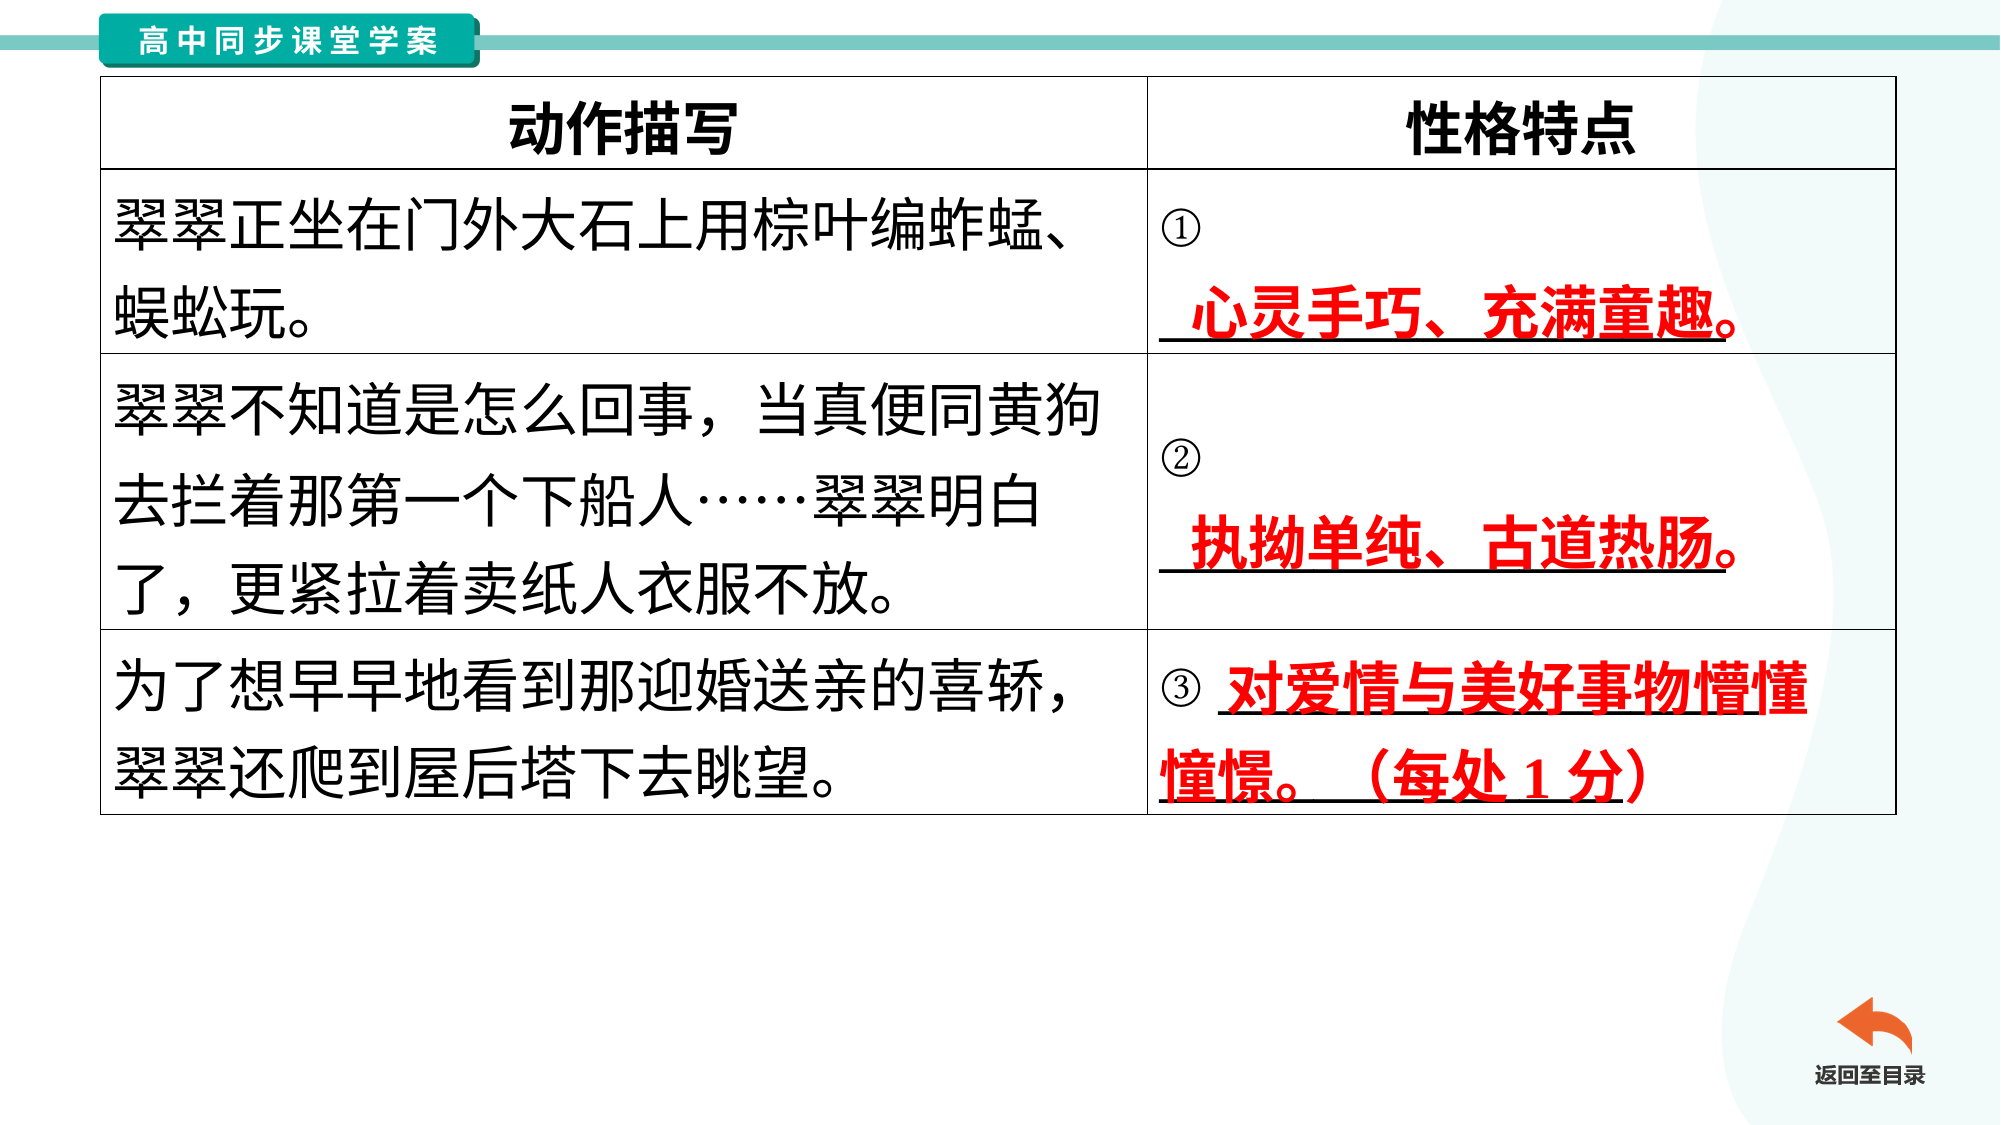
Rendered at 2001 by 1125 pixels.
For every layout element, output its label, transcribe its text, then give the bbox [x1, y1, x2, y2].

text_box 对爱情与美好事物懵懂 憧憬。（每处1分） [1159, 630, 1887, 803]
table_cell 翠翠不知道是怎么回事，当真便同黄狗 去拦着那第一个下船人……翠翠明白 了，更紧拉着卖纸人衣服不放。 [101, 354, 1147, 629]
table_cell 为了想早早地看到那迎婚送亲的喜轿， 翠翠还爬到屋后塔下去眺望。 [101, 630, 1147, 814]
table_cell 翠翠正坐在门外大石上用棕叶编蚱蜢、 蜈蚣玩。 [101, 170, 1147, 353]
text_box 执拗单纯、古道热肠。 [1167, 488, 1796, 569]
picture [0, 0, 2000, 1125]
table_header 性格特点 [1148, 77, 1895, 168]
text_box 心灵手巧、充满童趣。 [1167, 258, 1796, 339]
table_header 动作描写 [101, 77, 1147, 168]
table_cell ① ______________________ [1148, 170, 1895, 353]
table_cell ③ _____________________ __________________ [1148, 630, 1895, 814]
table_cell ② ______________________ [1148, 354, 1895, 629]
